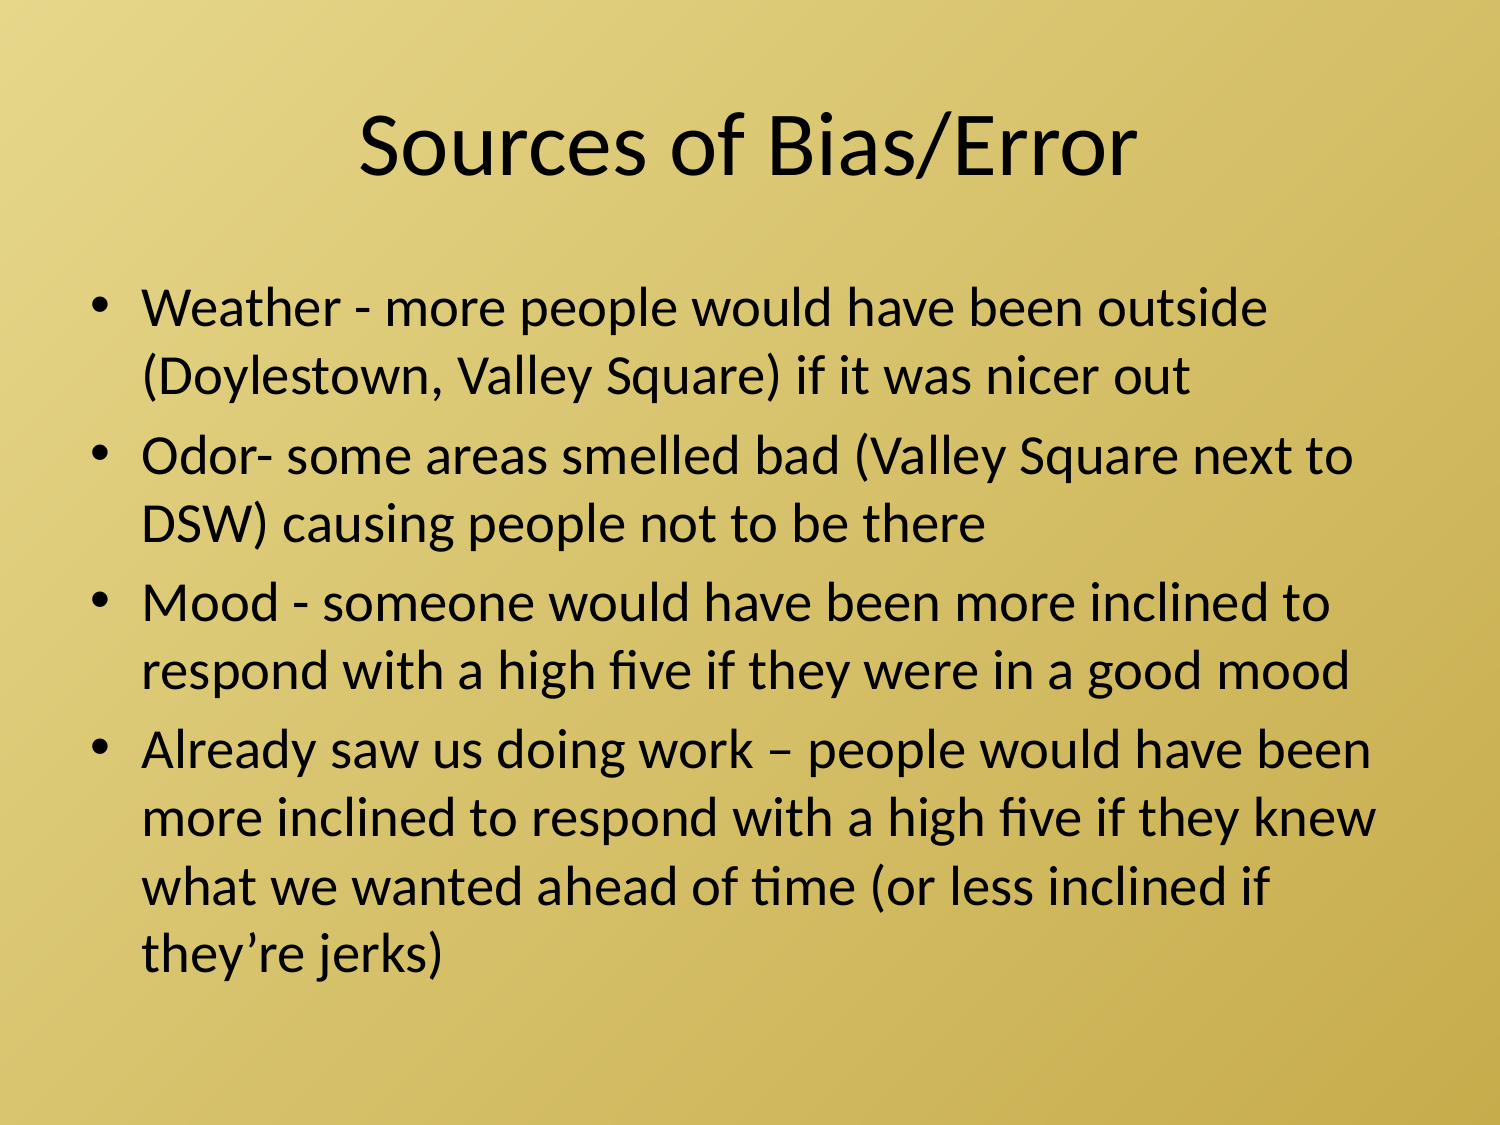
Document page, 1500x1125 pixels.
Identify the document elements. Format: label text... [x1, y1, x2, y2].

title Sources of Bias/Error [75, 45, 1425, 233]
list Weather - more people would have been outside (Doylestown, Valley Square) if it was nicer out Odor- some areas smelled bad (Valley Square next to DSW) causing people not to be there Mood - someone would have been more inclined to respond with a high five if they were in a good mood Already saw us doing work – people would have been more inclined to respond with a high five if they knew what we wanted ahead of time (or less inclined if they’re jerks) [75, 262, 1425, 1005]
